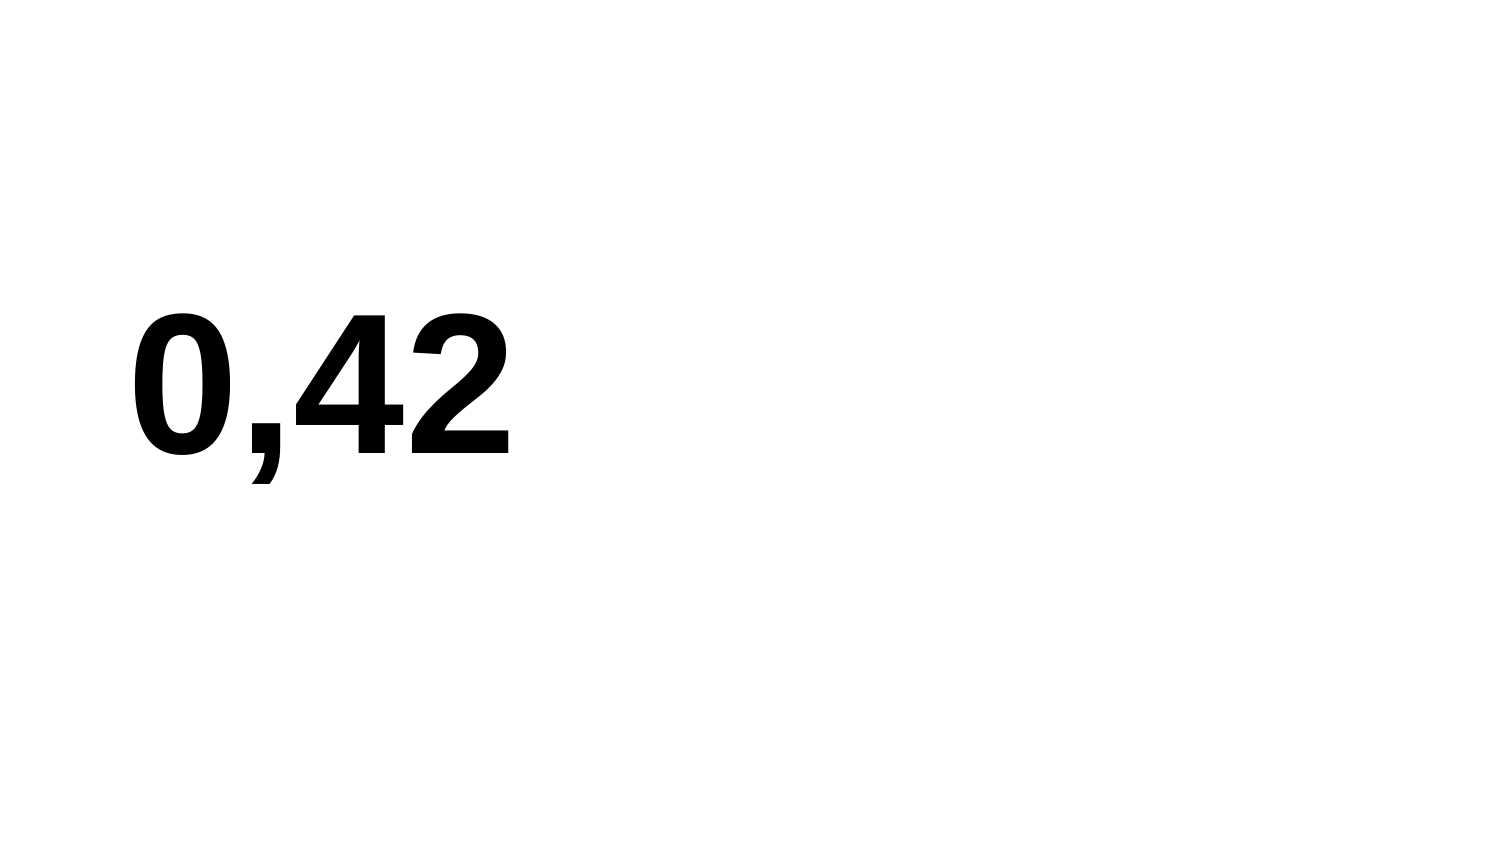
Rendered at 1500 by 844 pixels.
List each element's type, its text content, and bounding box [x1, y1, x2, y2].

text_box 0,42 [112, 235, 1388, 509]
